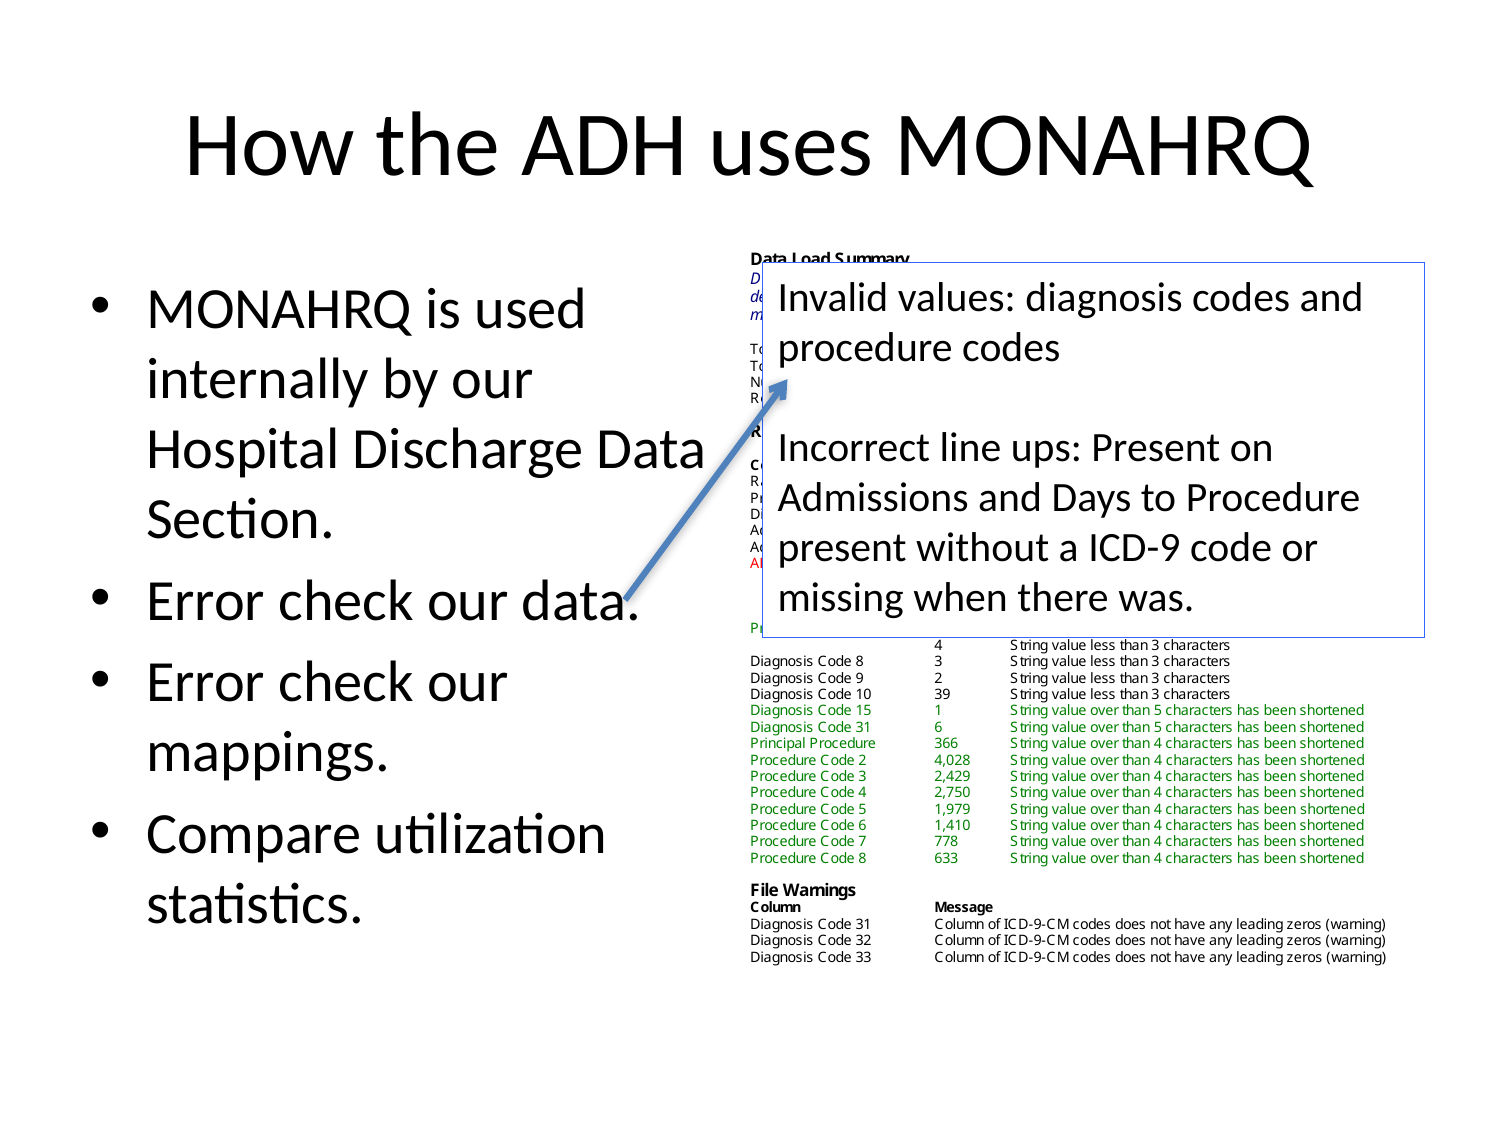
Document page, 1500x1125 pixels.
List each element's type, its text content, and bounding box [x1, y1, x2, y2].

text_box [595, 407, 817, 571]
list MONAHRQ is used internally by our Hospital Discharge Data Section. Error check our data. Error check our mappings. Compare utilization statistics. [75, 262, 738, 1005]
title How the ADH uses MONAHRQ [75, 45, 1425, 233]
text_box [749, 249, 1426, 973]
